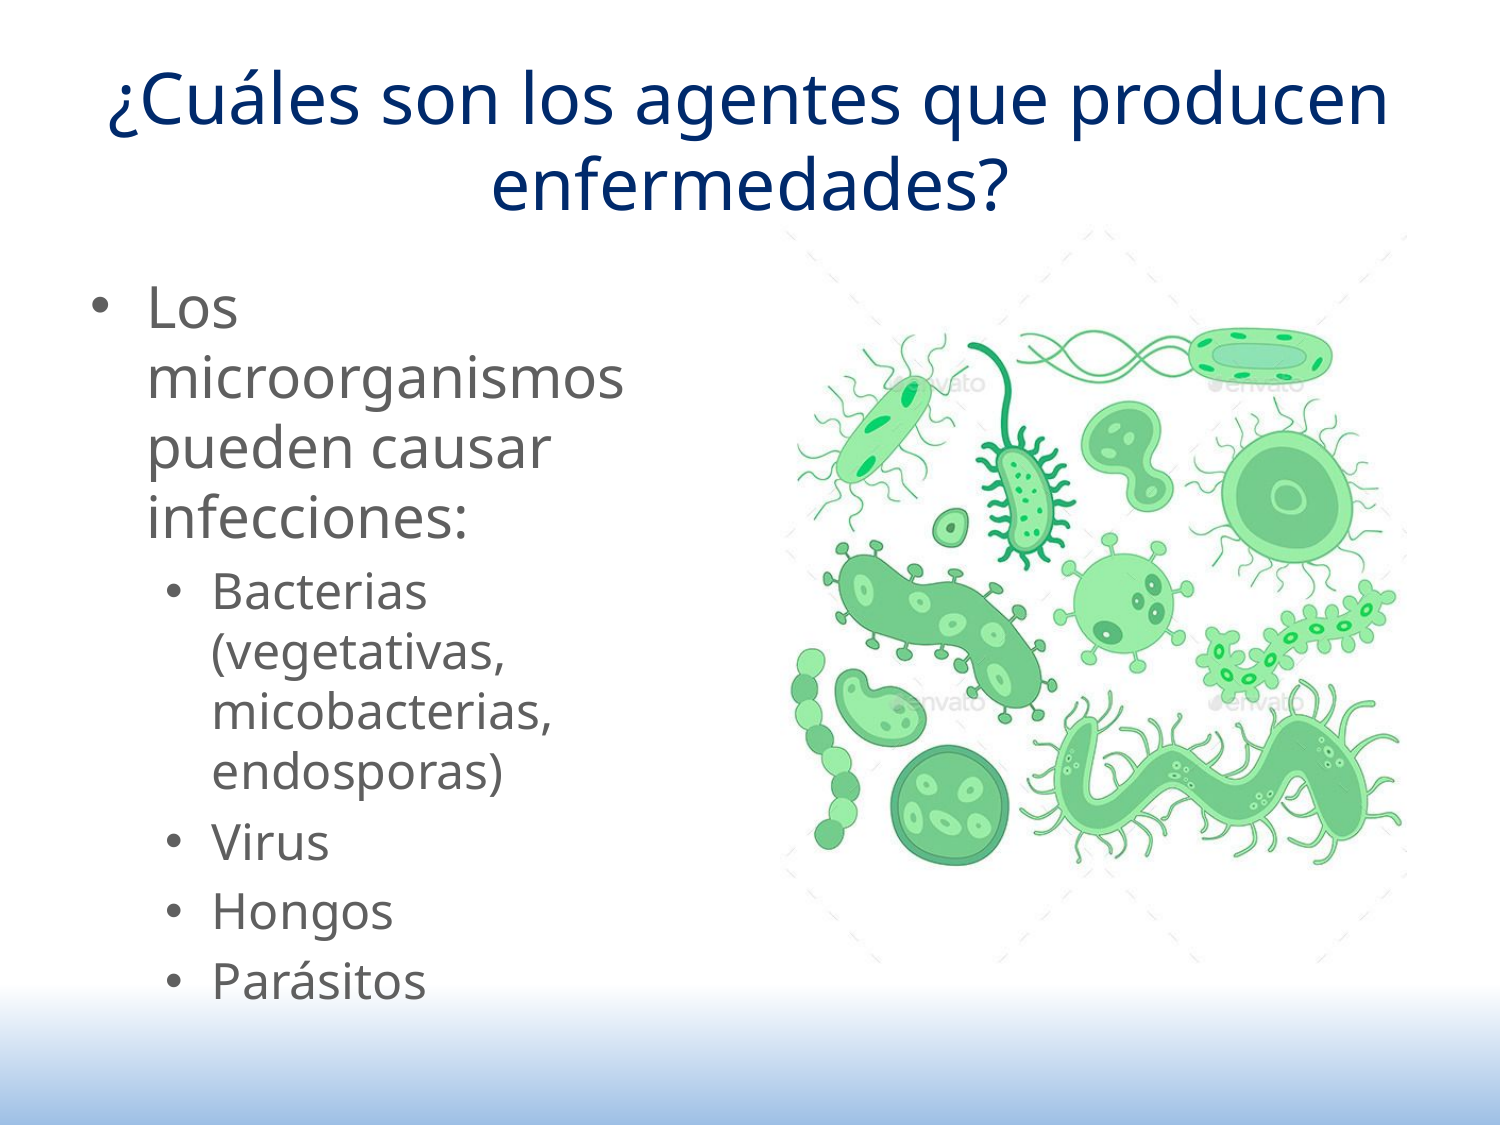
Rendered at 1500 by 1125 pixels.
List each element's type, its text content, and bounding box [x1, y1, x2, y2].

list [780, 224, 1407, 968]
list Los microorganismos pueden causar infecciones: Bacterias (vegetativas, micobacterias, endosporas) Virus Hongos Parásitos [75, 262, 738, 1005]
title ¿Cuáles son los agentes que producen enfermedades? [75, 45, 1425, 233]
